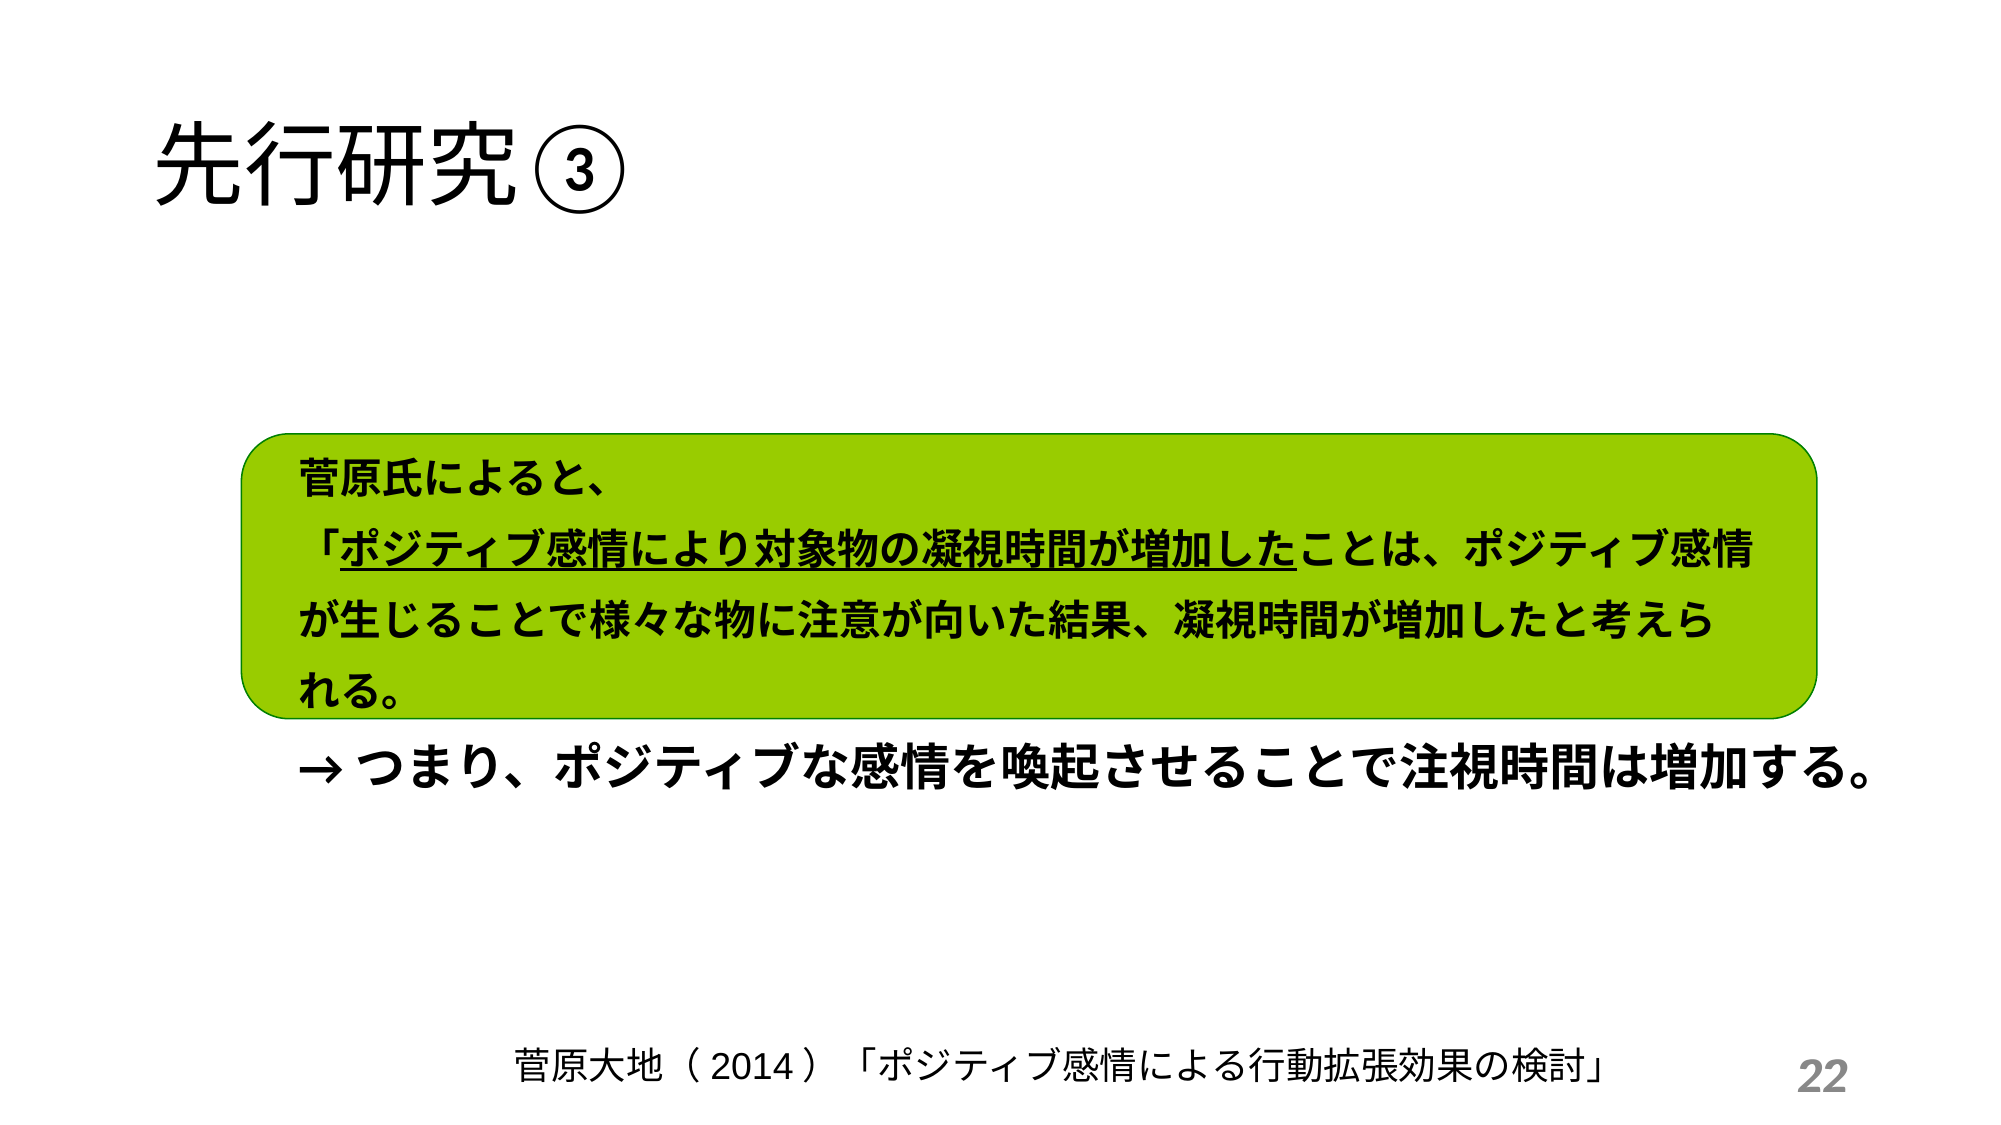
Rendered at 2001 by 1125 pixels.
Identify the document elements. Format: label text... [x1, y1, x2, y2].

text_box [241, 435, 275, 717]
slide_number 22 [1412, 1042, 1863, 1103]
text_box 菅原大地（2014）「ポジティブ感情による行動拡張効果の検討」 [498, 1034, 1837, 1096]
title 先行研究③ [137, 59, 1863, 278]
list 菅原氏によると、 「ポジティブ感情により対象物の凝視時間が増加したことは、ポジティブ感情 が生じることで様々な物に注意が向いた結果、凝視時間が増加したと考えら れる。 →つまり、ポジティブな感情を喚起させることで注視時間は増加する。 [275, 303, 2000, 1017]
